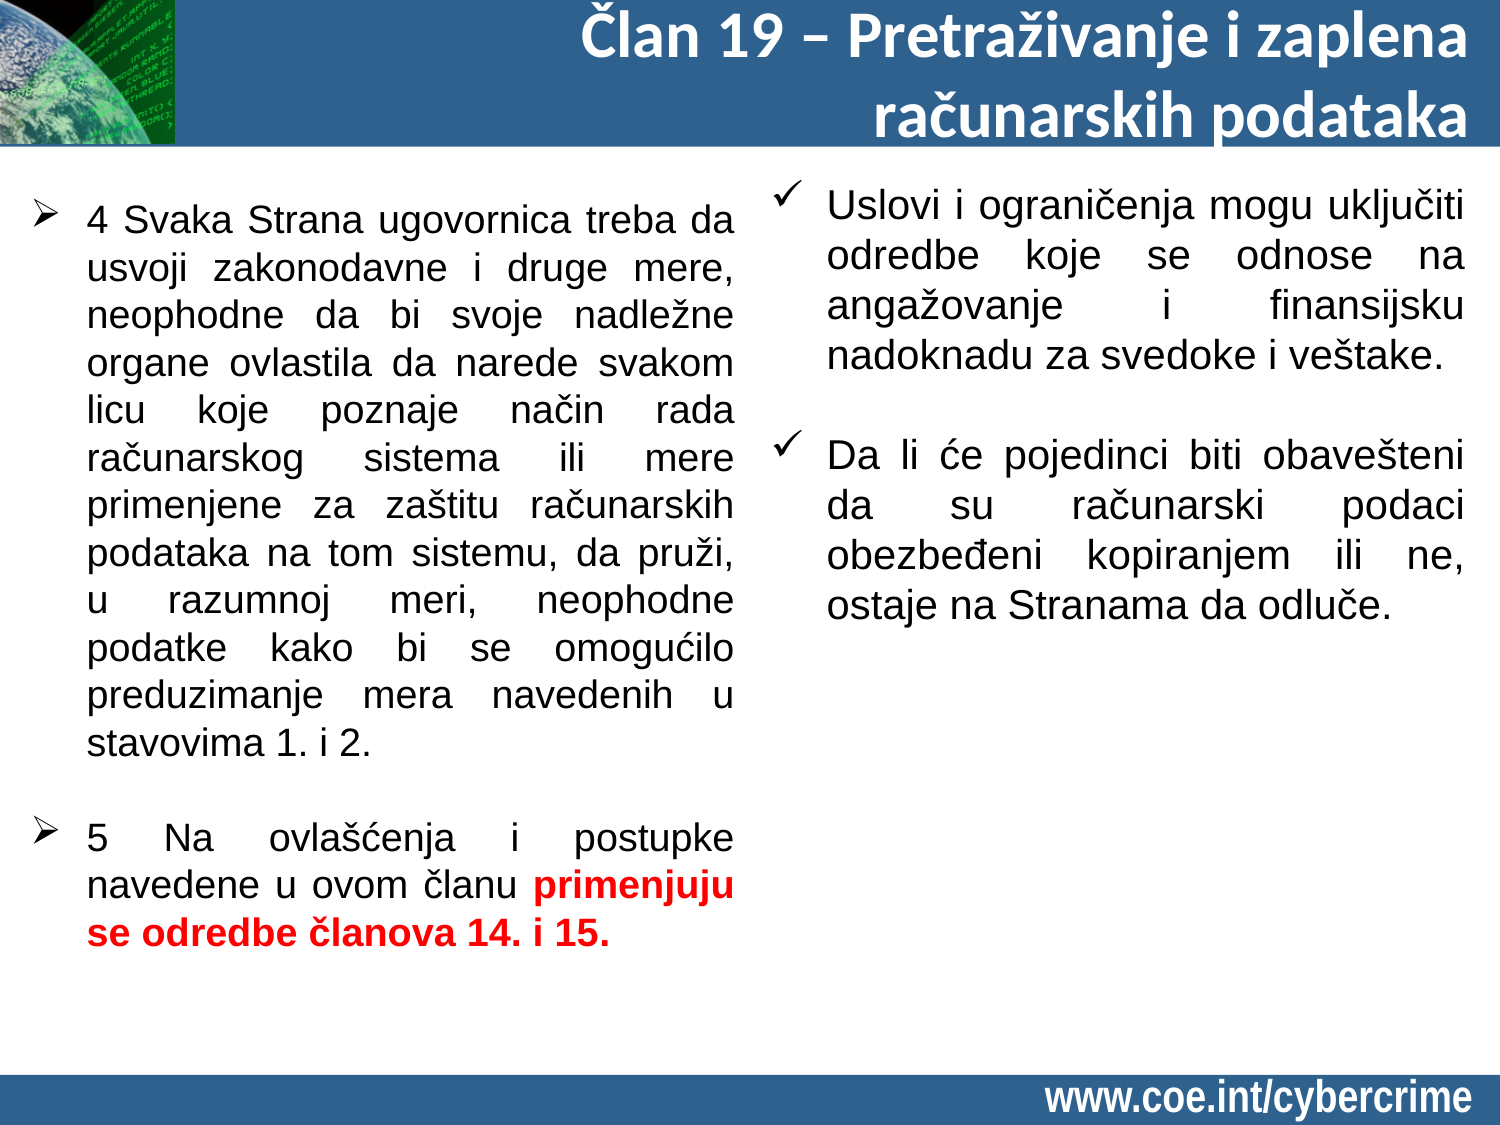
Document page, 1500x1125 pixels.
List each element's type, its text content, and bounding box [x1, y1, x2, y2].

text_box 4 Svaka Strana ugovornica treba da usvoji zakonodavne i druge mere, neophodne da bi svoje nadležne organe ovlastila da narede svakom licu koje poznaje način rada računarskog sistema ili mere primenjene za zaštitu računarskih podataka na tom sistemu, da pruži, u razumnoj meri, neophodne podatke kako bi se omogućilo preduzimanje mera navedenih u stavovima 1. i 2. 5 Na ovlašćenja i postupke navedene u ovom članu primenjuju se odredbe članova 14. i 15. [15, 186, 750, 962]
picture [0, 0, 175, 144]
text_box Uslovi i ograničenja mogu uključiti odredbe koje se odnose na angažovanje i finansijsku nadoknadu za svedoke i veštake. Da li će pojedinci biti obavešteni da su računarski podaci obezbeđeni kopiranjem ili ne, ostaje na Stranama da odluče. [755, 170, 1480, 636]
text_box www.coe.int/cybercrime [1030, 1059, 1500, 1125]
text_box Član 19 – Pretraživanje i zaplena računarskih podataka [177, 0, 1500, 149]
text_box [0, 1073, 1030, 1125]
